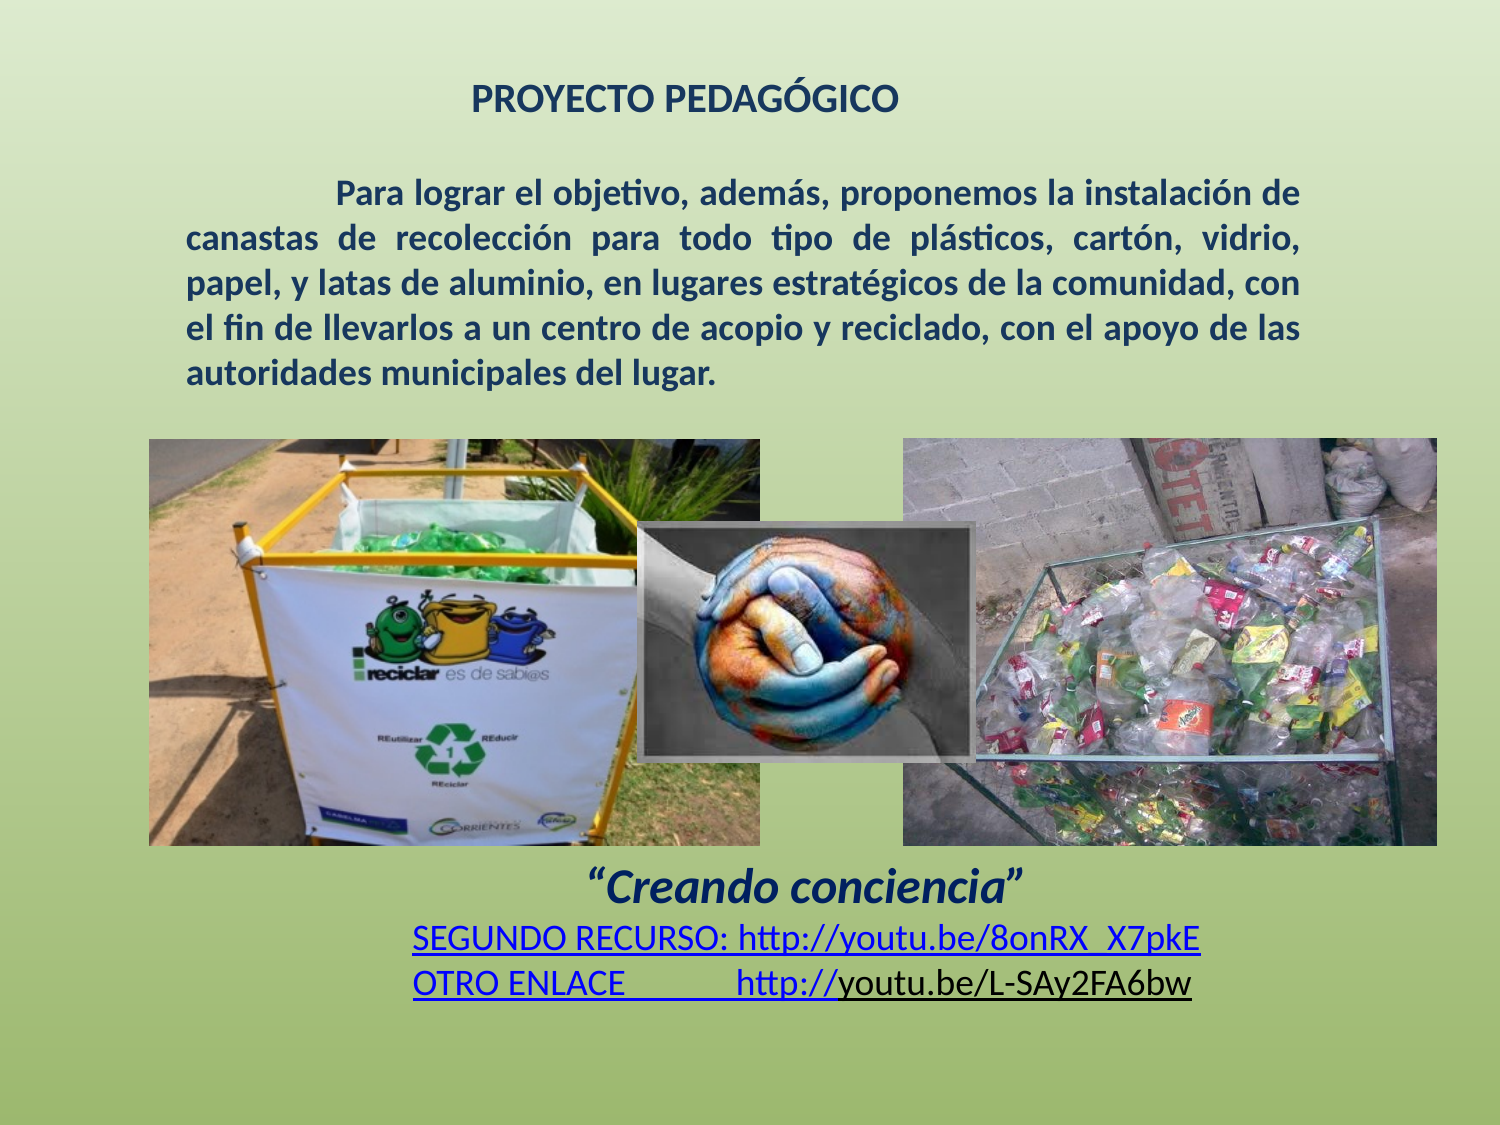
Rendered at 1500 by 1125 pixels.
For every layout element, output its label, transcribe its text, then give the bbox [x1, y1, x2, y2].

text_box PROYECTO PEDAGÓGICO [456, 63, 915, 129]
text_box Para lograr el objetivo, además, proponemos la instalación de canastas de recolección para todo tipo de plásticos, cartón, vidrio, papel, y latas de aluminio, en lugares estratégicos de la comunidad, con el fin de llevarlos a un centro de acopio y reciclado, con el apoyo de las autoridades municipales del lugar. [171, 160, 1317, 401]
picture [149, 438, 1437, 847]
text_box “Creando conciencia” SEGUNDO RECURSO: http://youtu.be/8onRX_X7pkE OTRO ENLACE http://youtu.be/L-SAy2FA6bw [336, 845, 1277, 1056]
